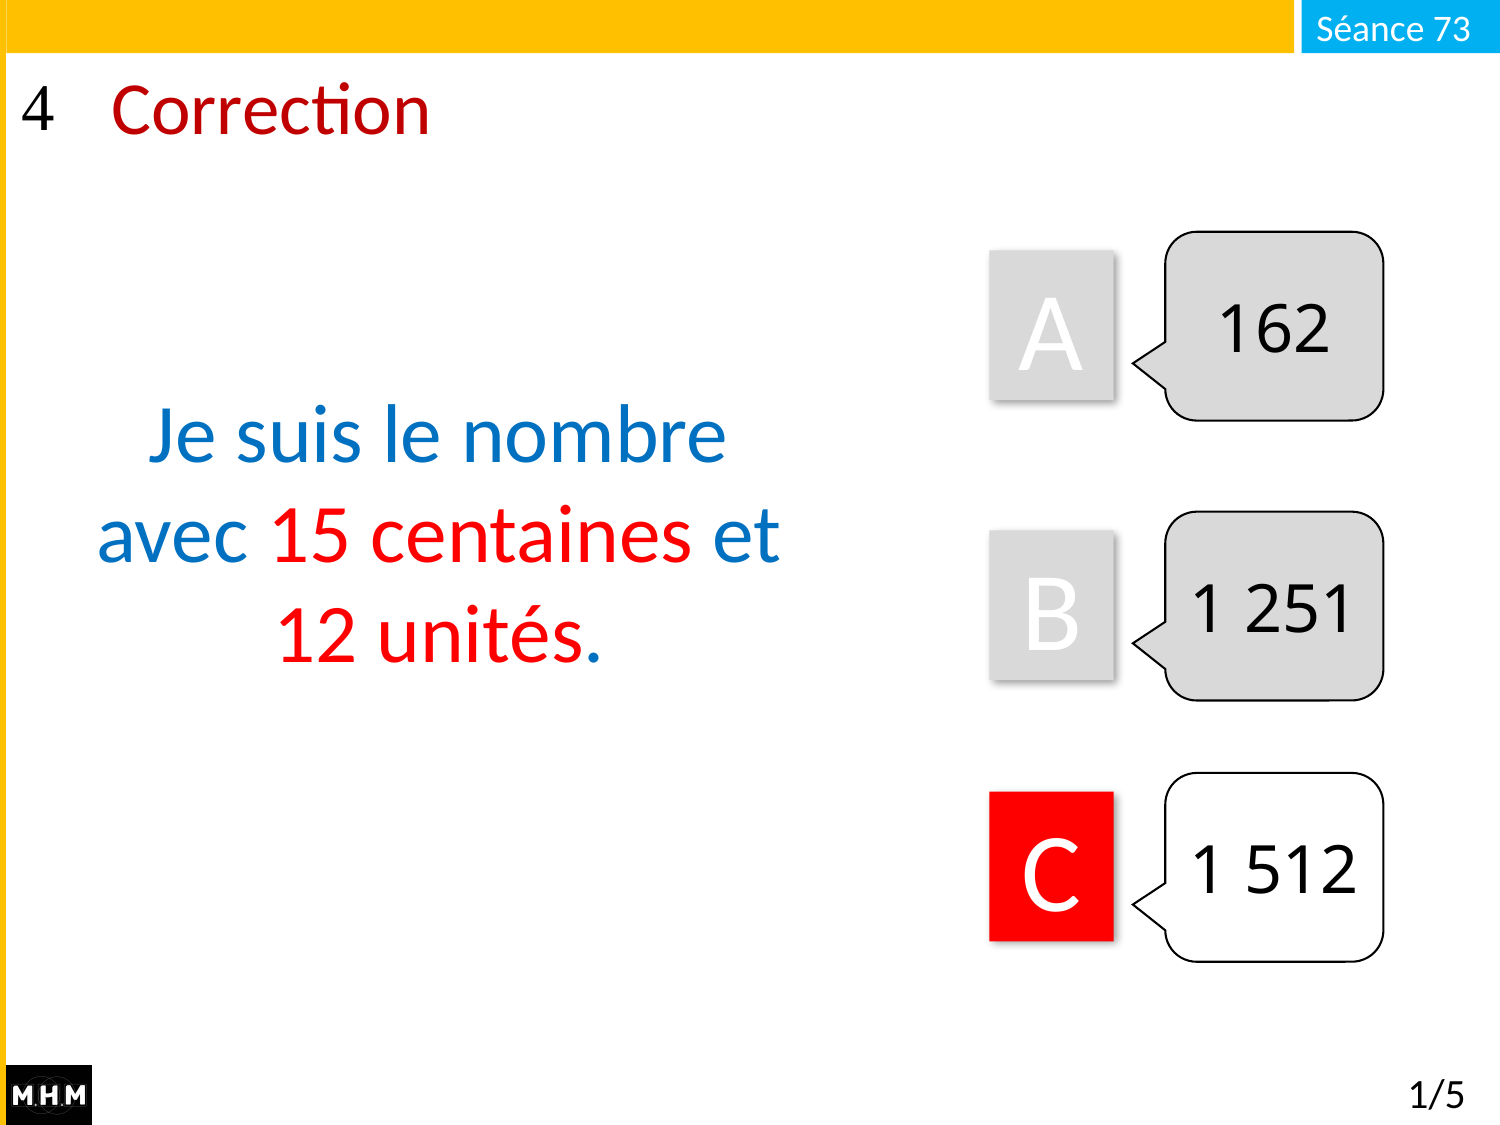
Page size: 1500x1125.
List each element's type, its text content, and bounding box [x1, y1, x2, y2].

text_box 1 251 [1131, 510, 1385, 702]
title Correction [96, 60, 1391, 160]
list 1/5 [1373, 1064, 1500, 1125]
text_box B [989, 530, 1114, 681]
text_box C [989, 791, 1114, 942]
text_box Je suis le nombre avec 15 centaines et 12 unités. [73, 371, 805, 686]
text_box A [989, 250, 1114, 401]
text_box 1 512 [1131, 771, 1385, 963]
text_box 162 [1131, 230, 1385, 422]
picture [6, 1065, 92, 1125]
